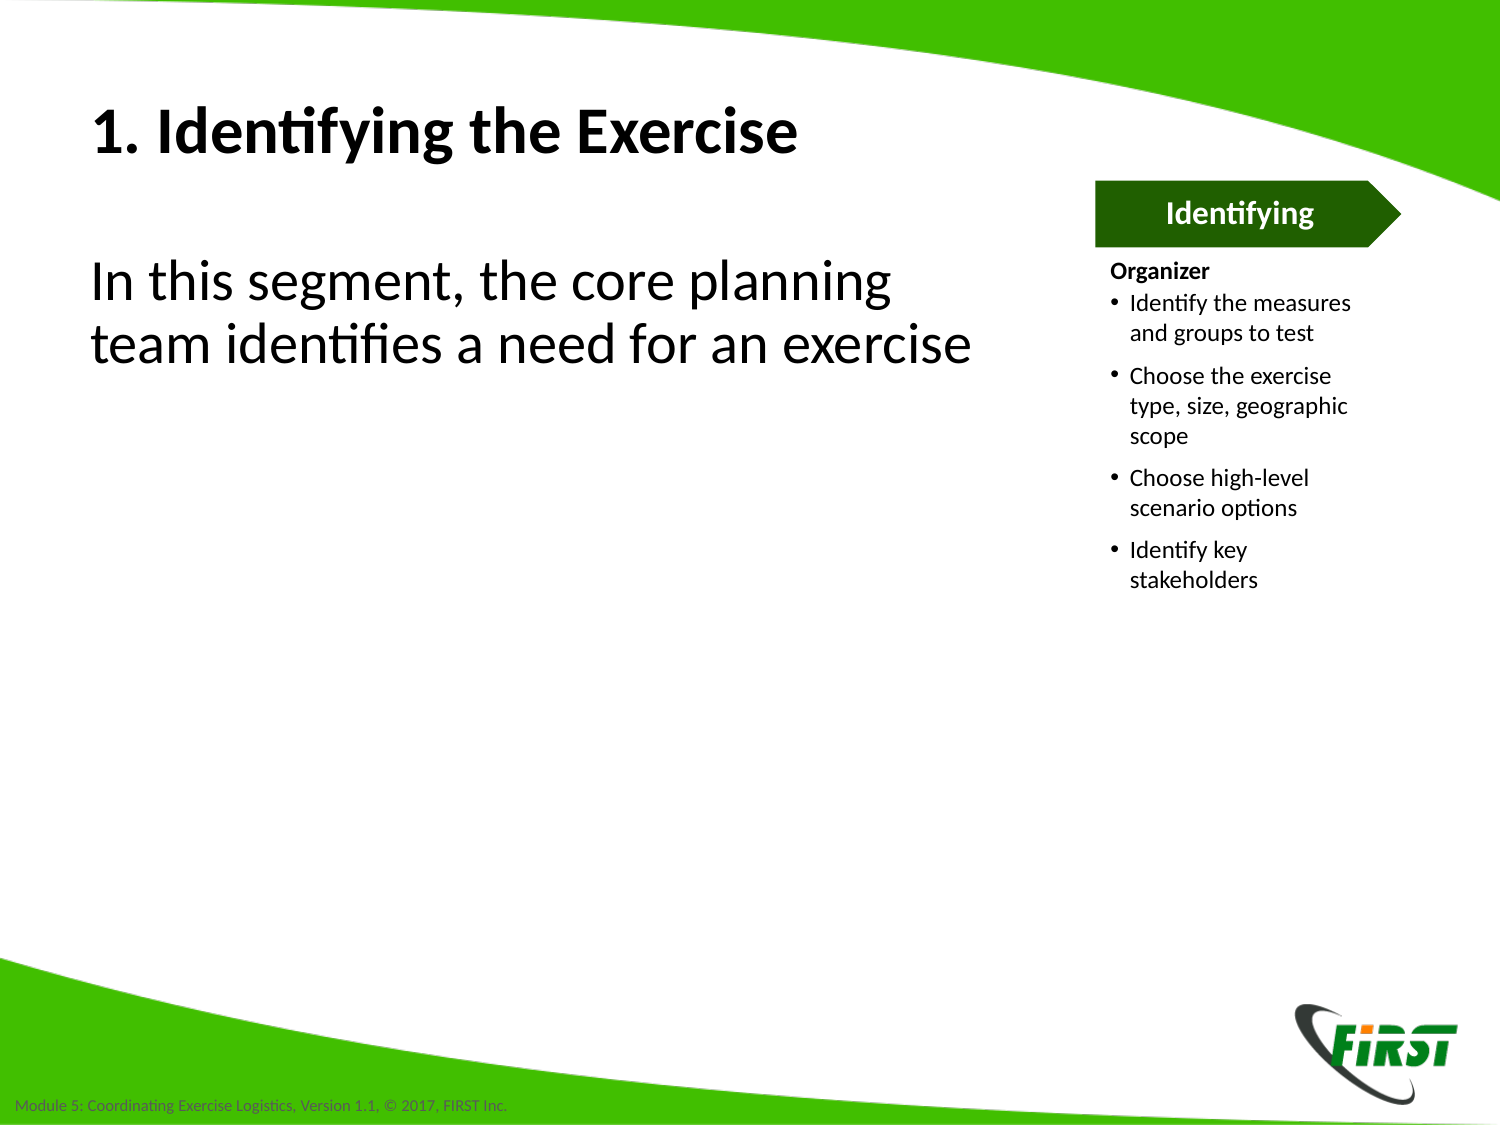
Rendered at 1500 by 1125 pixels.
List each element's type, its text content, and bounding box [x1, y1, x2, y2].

picture [0, 0, 1500, 1125]
title 1. Identifying the Exercise [75, 59, 1436, 205]
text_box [1095, 180, 1402, 606]
list In this segment, the core planning team identifies a need for an exercise [75, 242, 1003, 1015]
